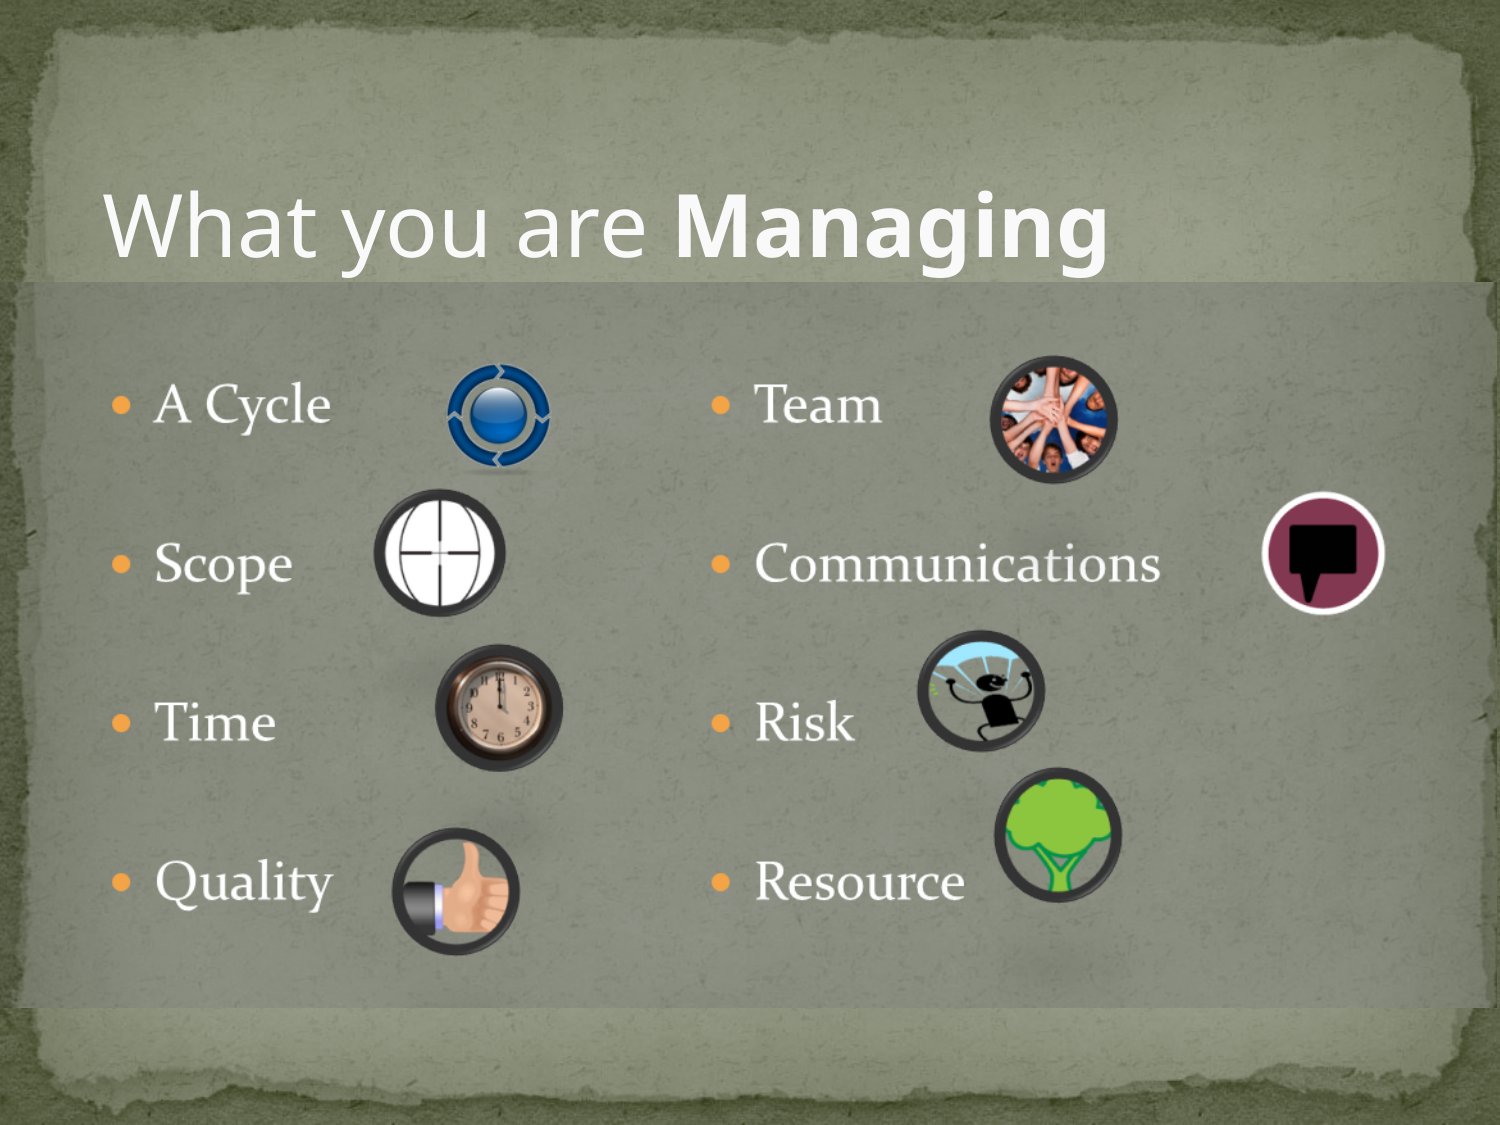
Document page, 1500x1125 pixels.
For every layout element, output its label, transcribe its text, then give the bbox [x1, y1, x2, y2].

picture [0, 0, 1500, 1125]
title What you are Managing [87, 45, 1407, 280]
